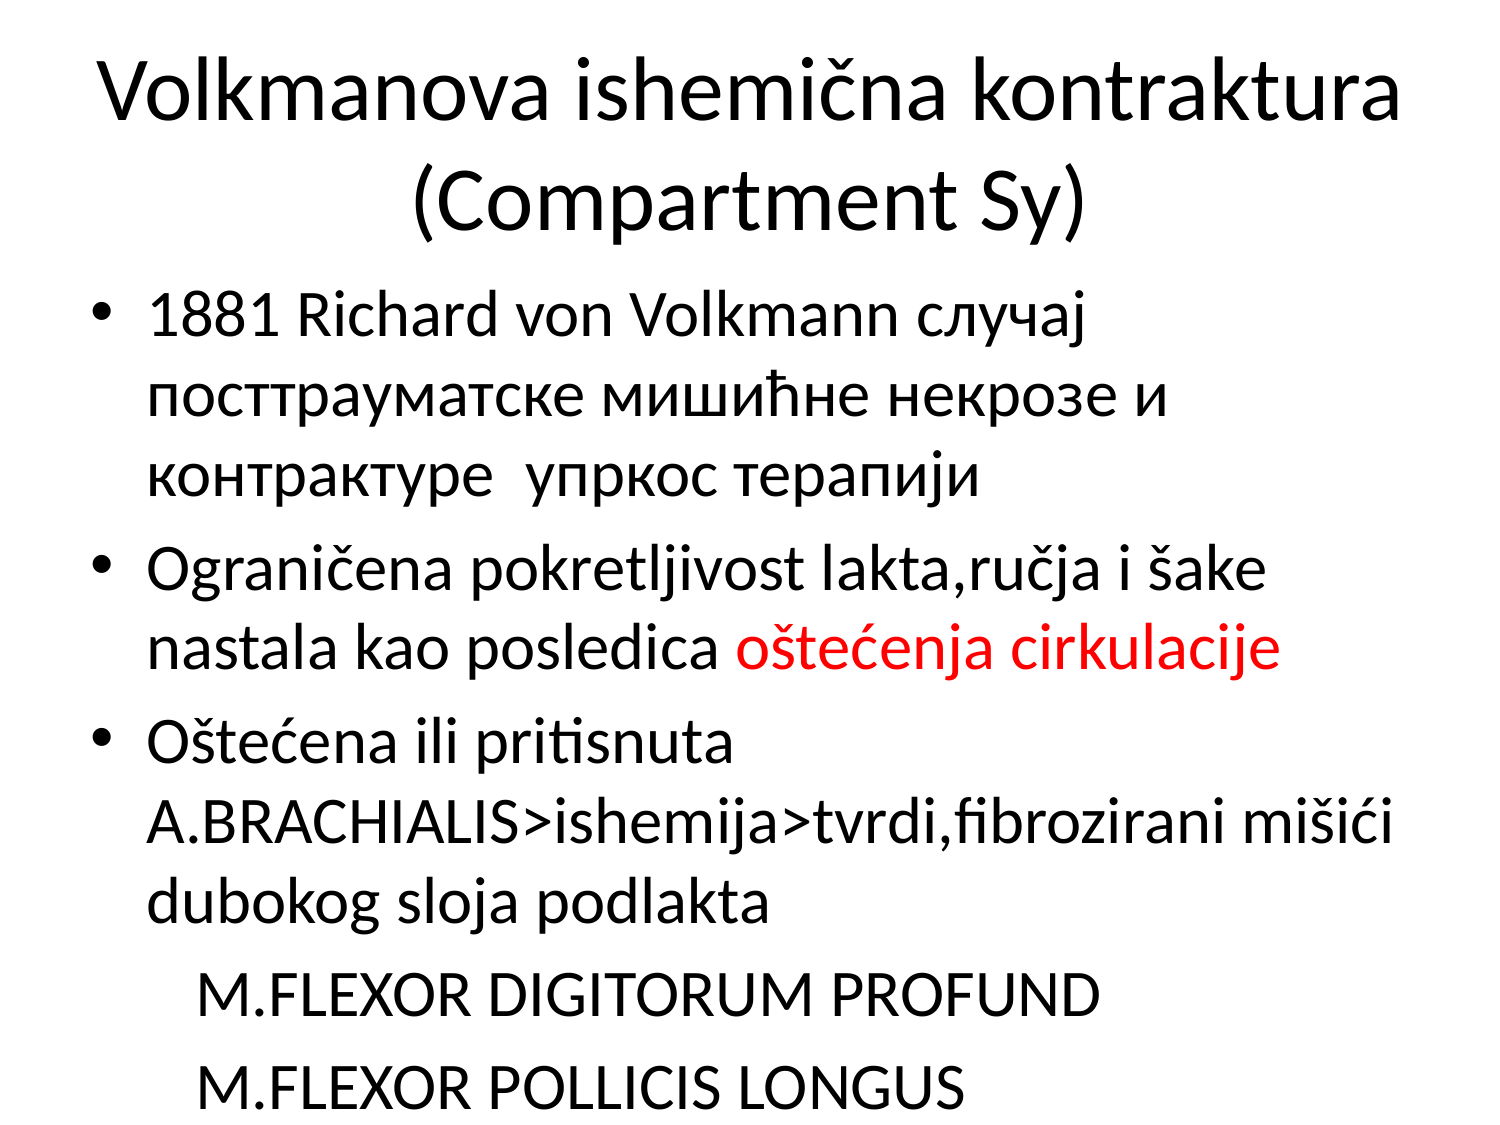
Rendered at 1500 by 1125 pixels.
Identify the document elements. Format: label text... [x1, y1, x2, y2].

list 1881 Richard von Volkmann случај посттрауматске мишићне некрозe и контрактуре упркос терапији Ograničena pokretljivost lakta,ručja i šake nastala kao posledica oštećenja cirkulacije Oštećena ili pritisnuta A.BRACHIALIS>ishemija>tvrdi,fibrozirani mišići dubokog sloja podlakta M.FLEXOR DIGITORUM PROFUND M.FLEXOR POLLICIS LONGUS [75, 262, 1477, 1005]
title Volkmanova ishemična kontraktura (Compartment Sy) [75, 45, 1425, 233]
